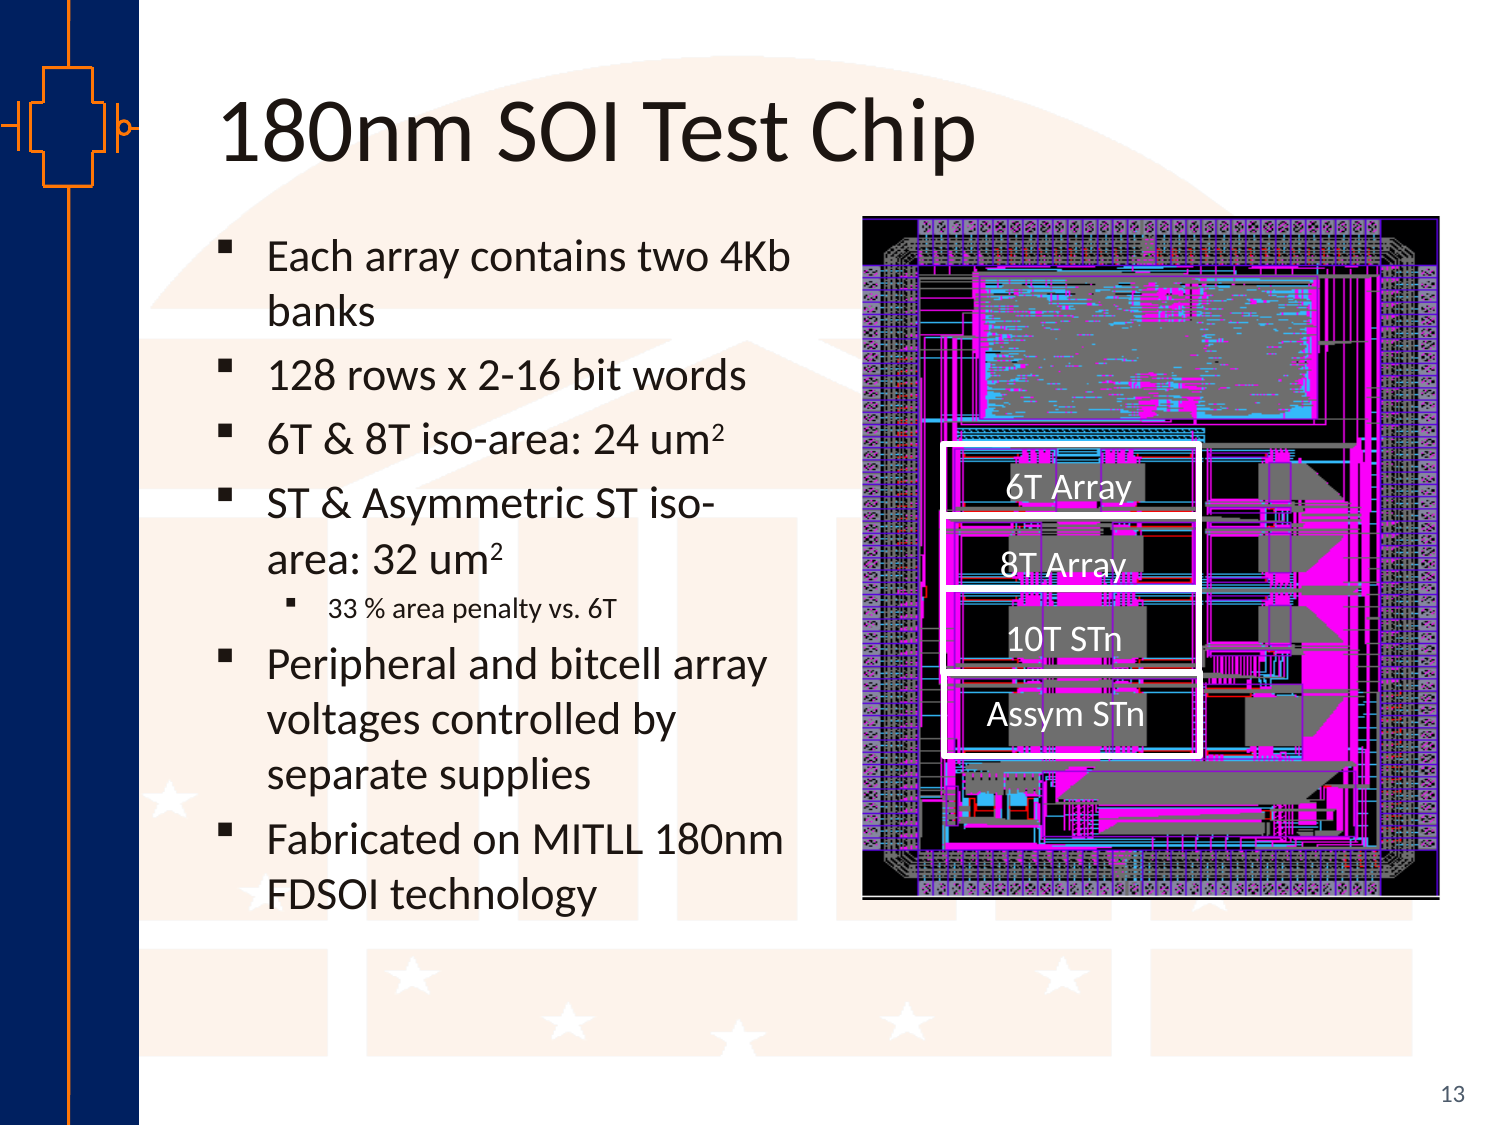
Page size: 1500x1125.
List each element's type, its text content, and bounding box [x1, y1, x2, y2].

slide_number 13 [1425, 1062, 1488, 1123]
list Each array contains two 4Kb banks 128 rows x 2-16 bit words 6T & 8T iso-area: 24 um2 ST & Asymmetric ST iso-area: 32 um2 33 % area penalty vs. 6T Peripheral and bitcell array voltages controlled by separate supplies Fabricated on MITLL 180nm FDSOI technology [199, 217, 812, 938]
title 180nm SOI Test Chip [200, 0, 1388, 188]
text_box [854, 211, 1451, 905]
